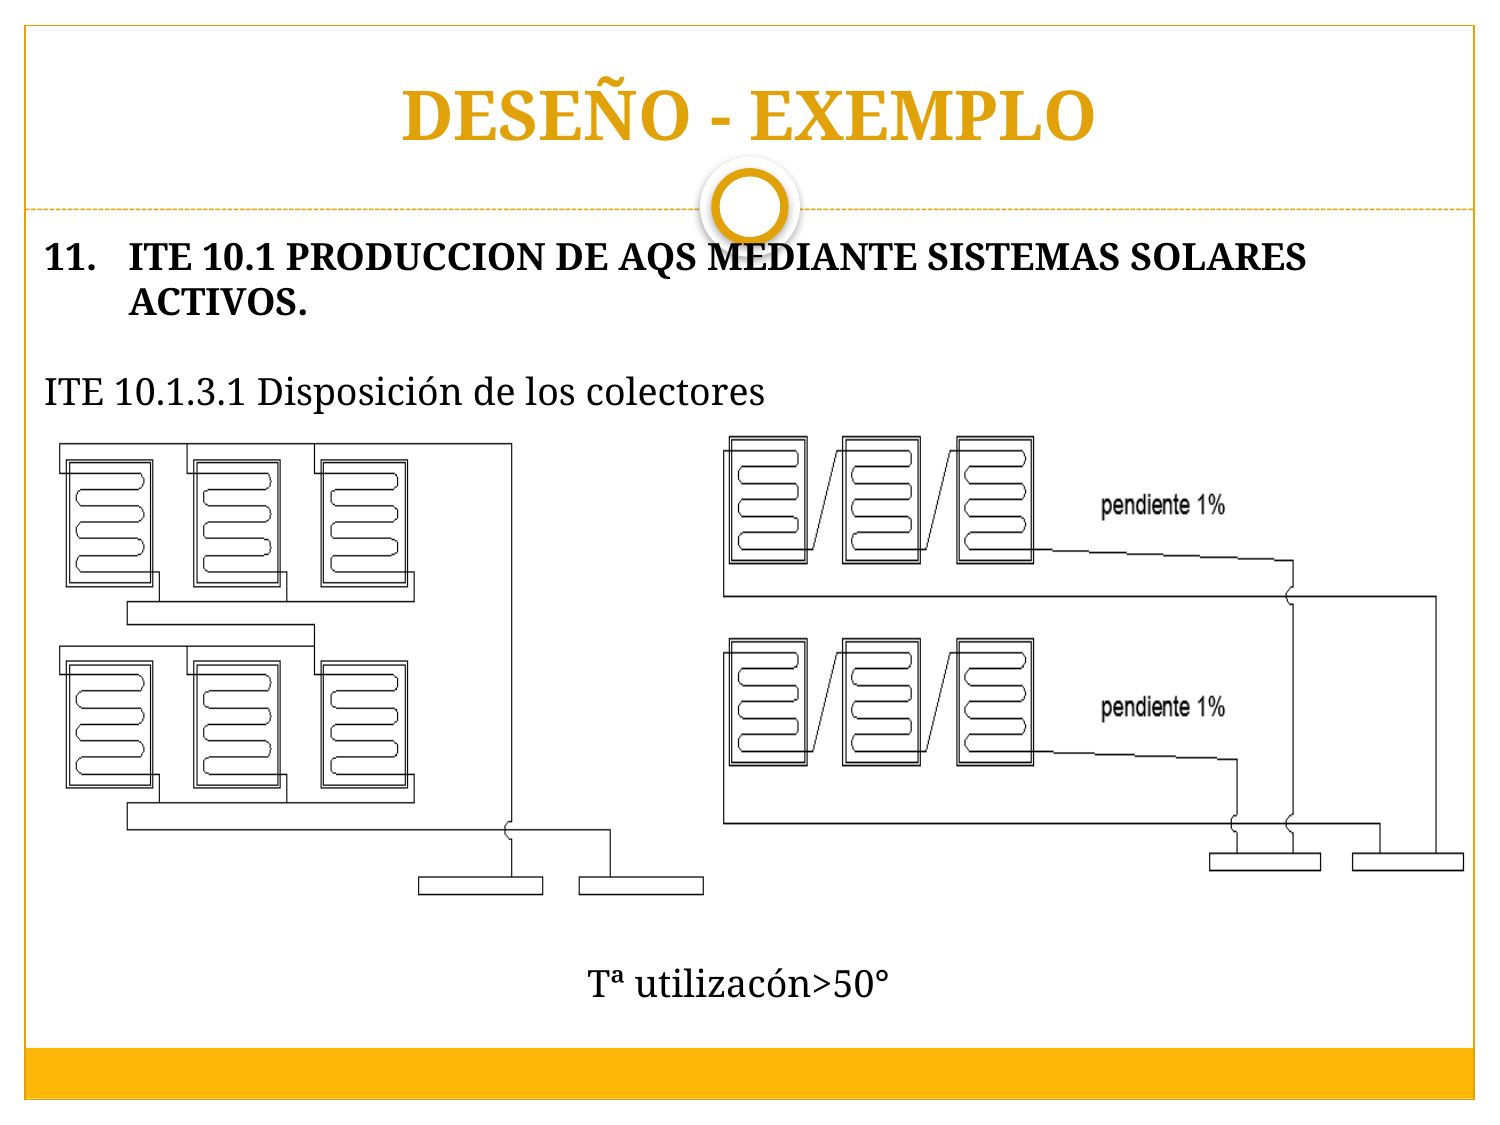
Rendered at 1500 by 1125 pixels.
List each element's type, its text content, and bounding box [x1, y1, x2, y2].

text_box ITE 10.1 PRODUCCION DE AQS MEDIANTE SISTEMAS SOLARES ACTIVOS. ITE 10.1.3.1 Disposición de los colectores [29, 225, 1471, 421]
text_box Tª utilizacón>50° [572, 952, 928, 1012]
title DESEÑO - EXEMPLO [49, 37, 1450, 162]
picture [46, 408, 1471, 918]
